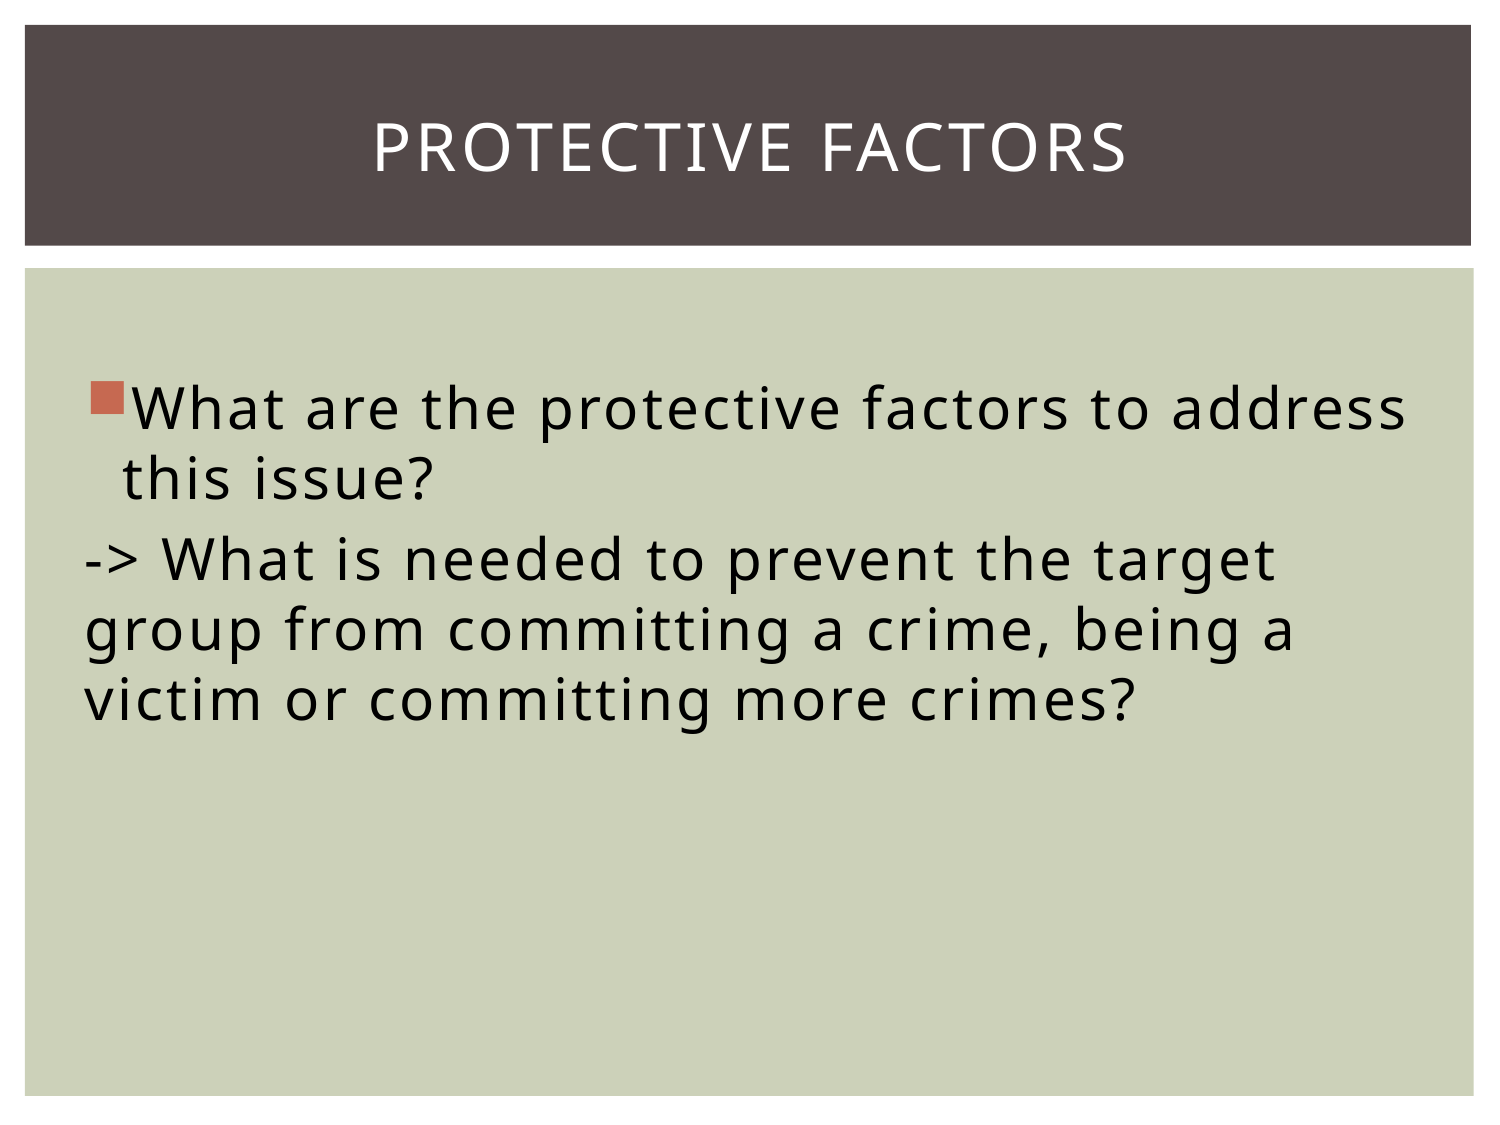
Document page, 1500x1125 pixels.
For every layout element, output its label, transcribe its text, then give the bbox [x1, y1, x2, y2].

title protective factors [62, 58, 1438, 232]
list What are the protective factors to address this issue? -> What is needed to prevent the target group from committing a crime, being a victim or committing more crimes? [62, 281, 1447, 1071]
